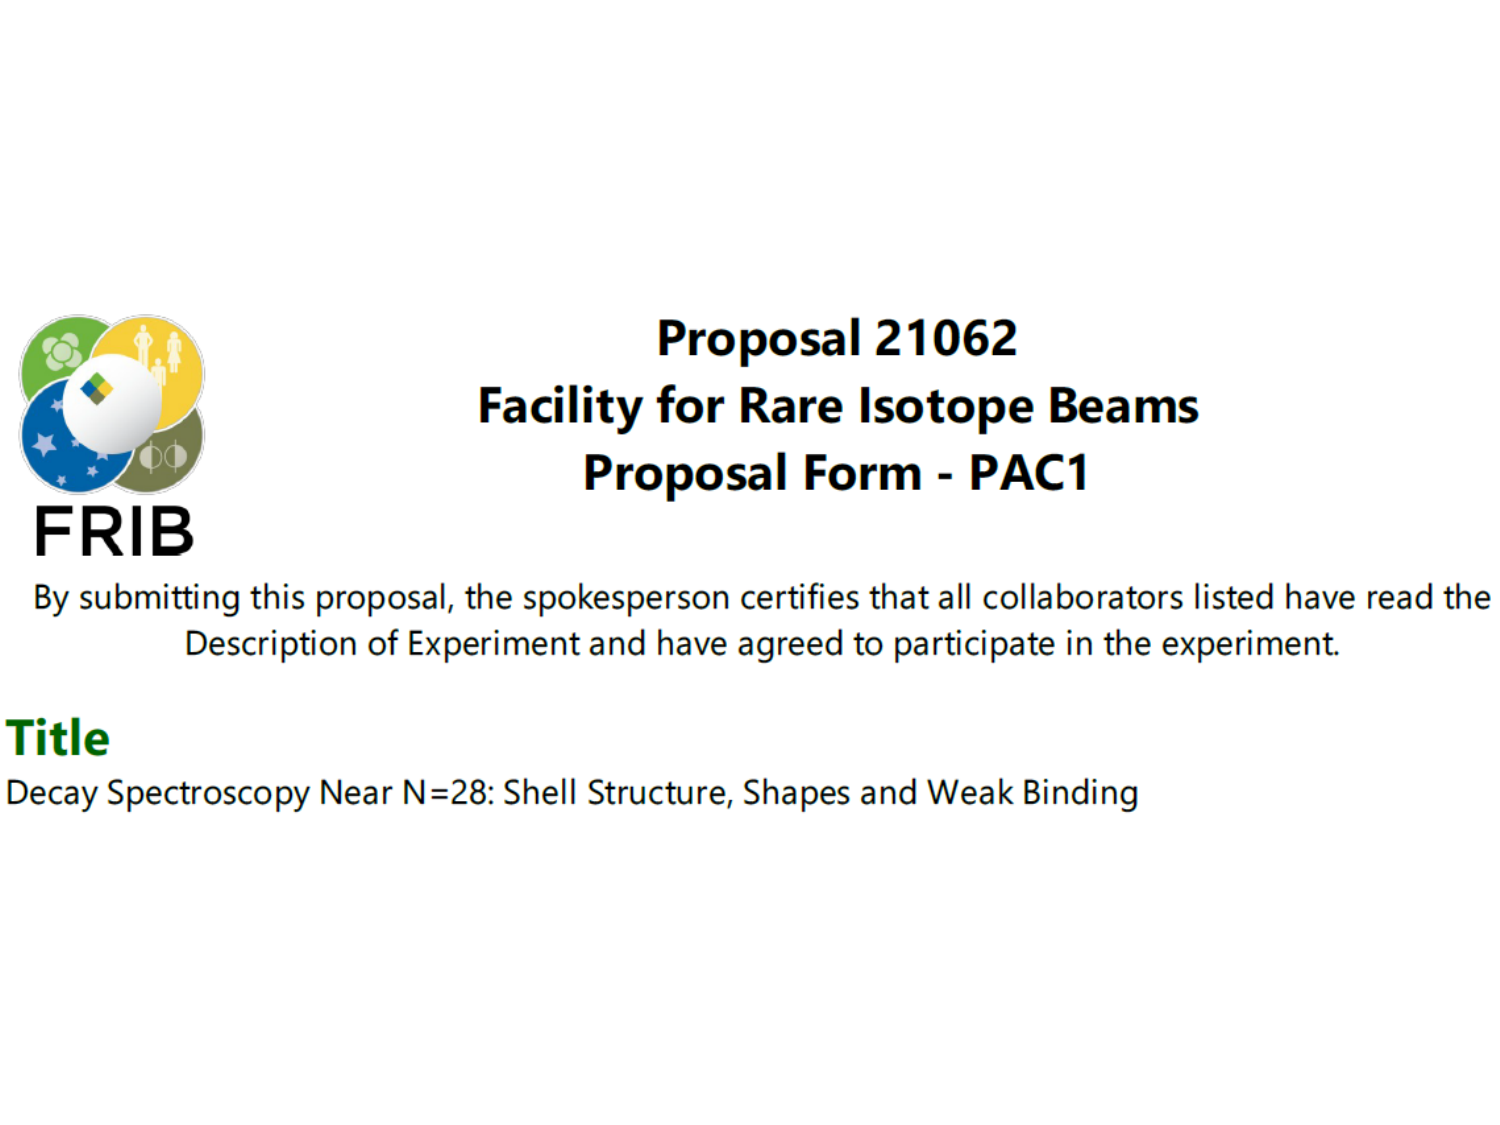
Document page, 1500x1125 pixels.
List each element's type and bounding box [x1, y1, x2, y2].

picture [0, 288, 1500, 837]
